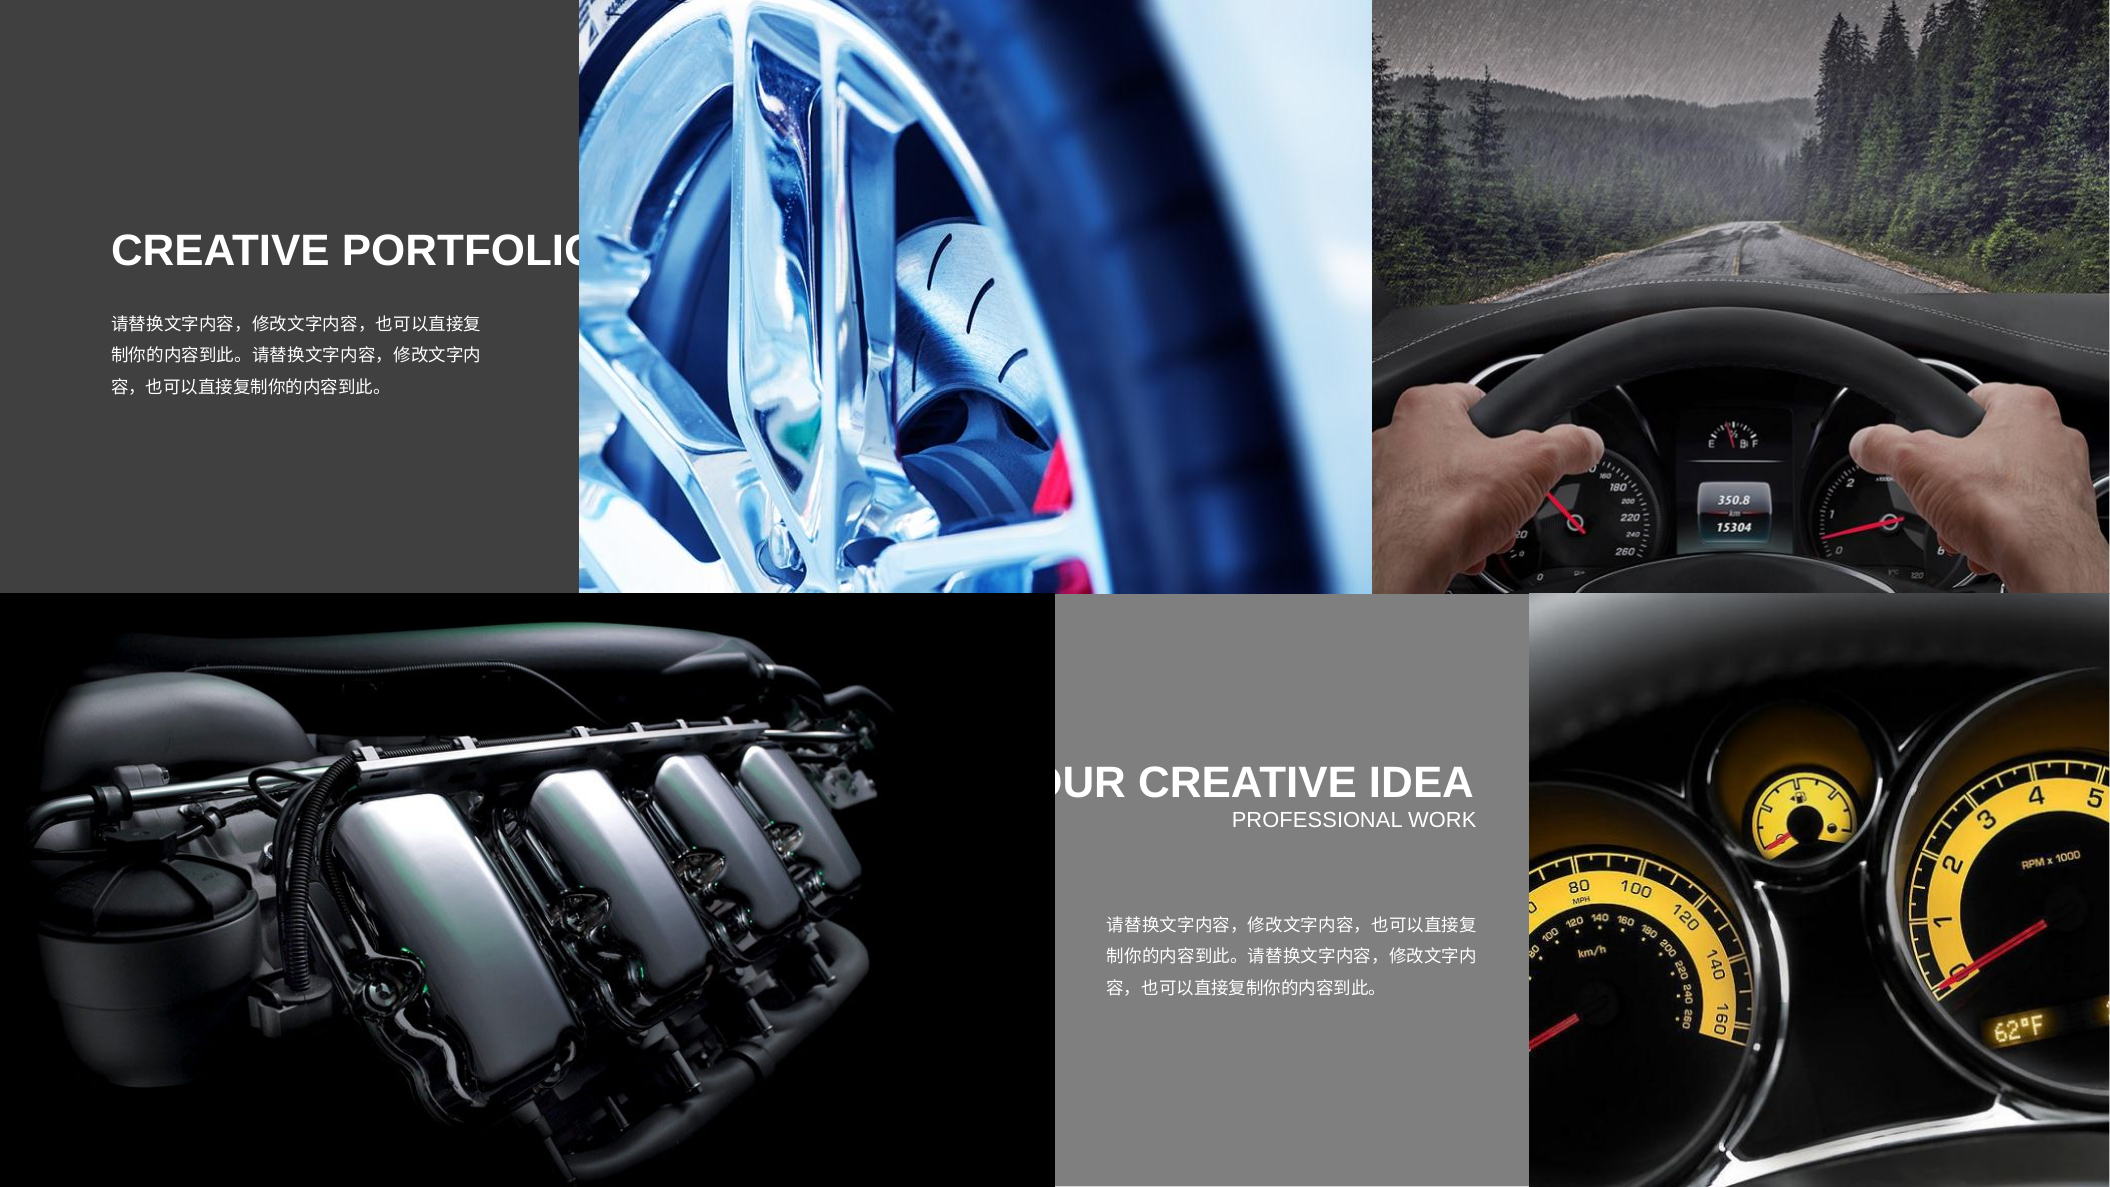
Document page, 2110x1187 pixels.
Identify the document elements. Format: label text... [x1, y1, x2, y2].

text_box PROFESSIONAL WORK [1231, 805, 1478, 832]
picture [0, 0, 2110, 1187]
text_box THIS IS YOUR CREATIVE IDEA [1055, 753, 1476, 807]
text_box [1055, 594, 1529, 1187]
text_box [0, 0, 579, 593]
text_box CREATIVE PORTFOLIO [111, 221, 579, 275]
text_box 请替换文字内容，修改文字内容，也可以直接复制你的内容到此。请替换文字内容，修改文字内容，也可以直接复制你的内容到此。 [111, 302, 483, 397]
text_box 请替换文字内容，修改文字内容，也可以直接复制你的内容到此。请替换文字内容，修改文字内容，也可以直接复制你的内容到此。 [1106, 903, 1478, 999]
